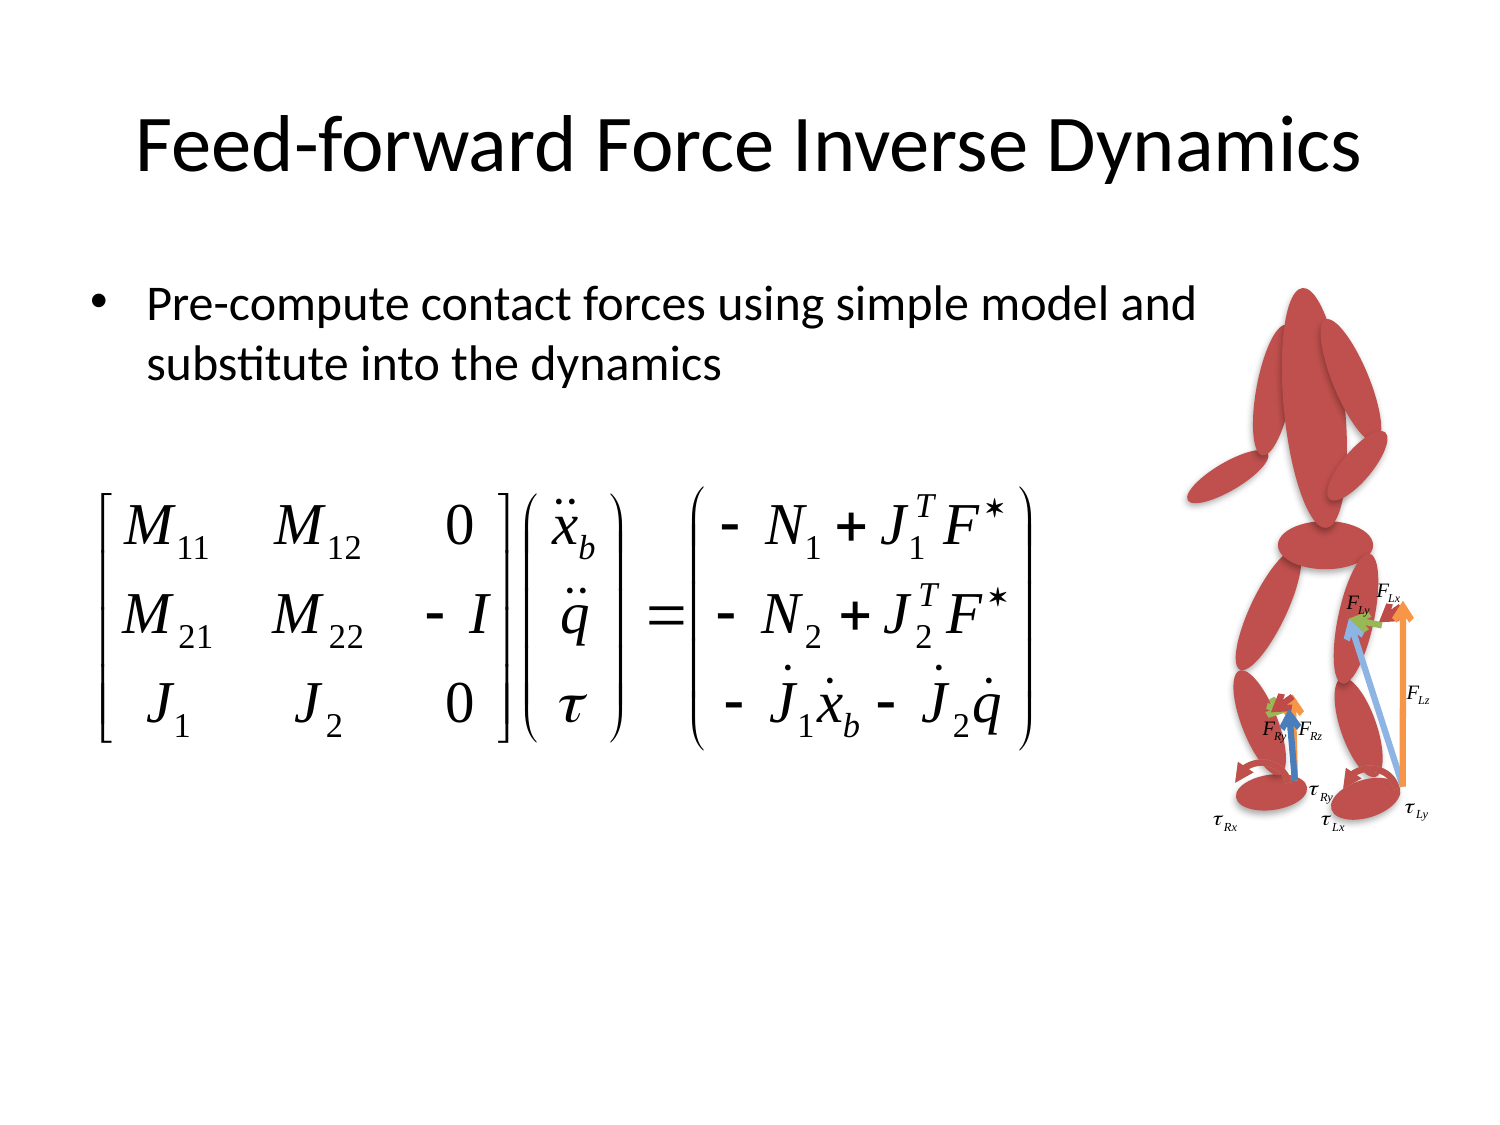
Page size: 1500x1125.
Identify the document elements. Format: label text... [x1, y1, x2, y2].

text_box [1180, 287, 1434, 837]
list Pre-compute contact forces using simple model and substitute into the dynamics [75, 262, 1425, 1005]
title Feed-forward Force Inverse Dynamics [75, 45, 1425, 233]
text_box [87, 474, 1050, 763]
